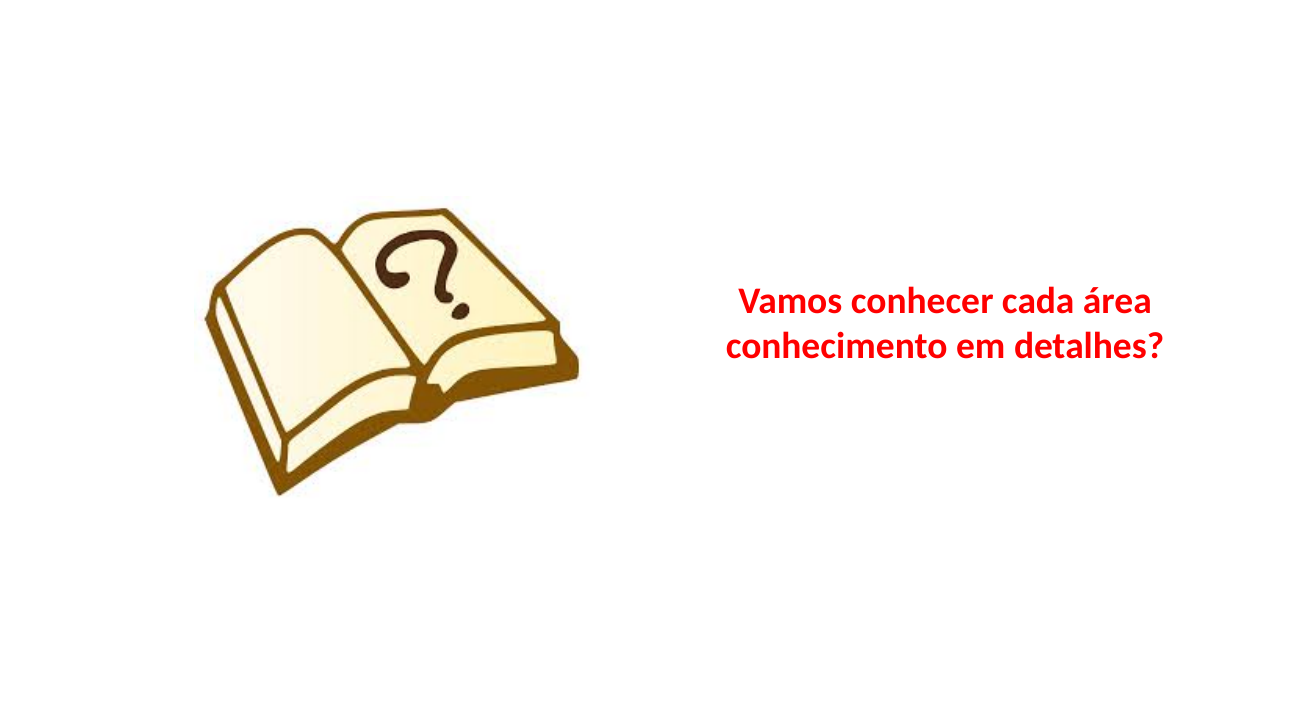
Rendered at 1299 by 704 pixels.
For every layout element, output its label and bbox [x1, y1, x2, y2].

text_box [194, 196, 1209, 508]
